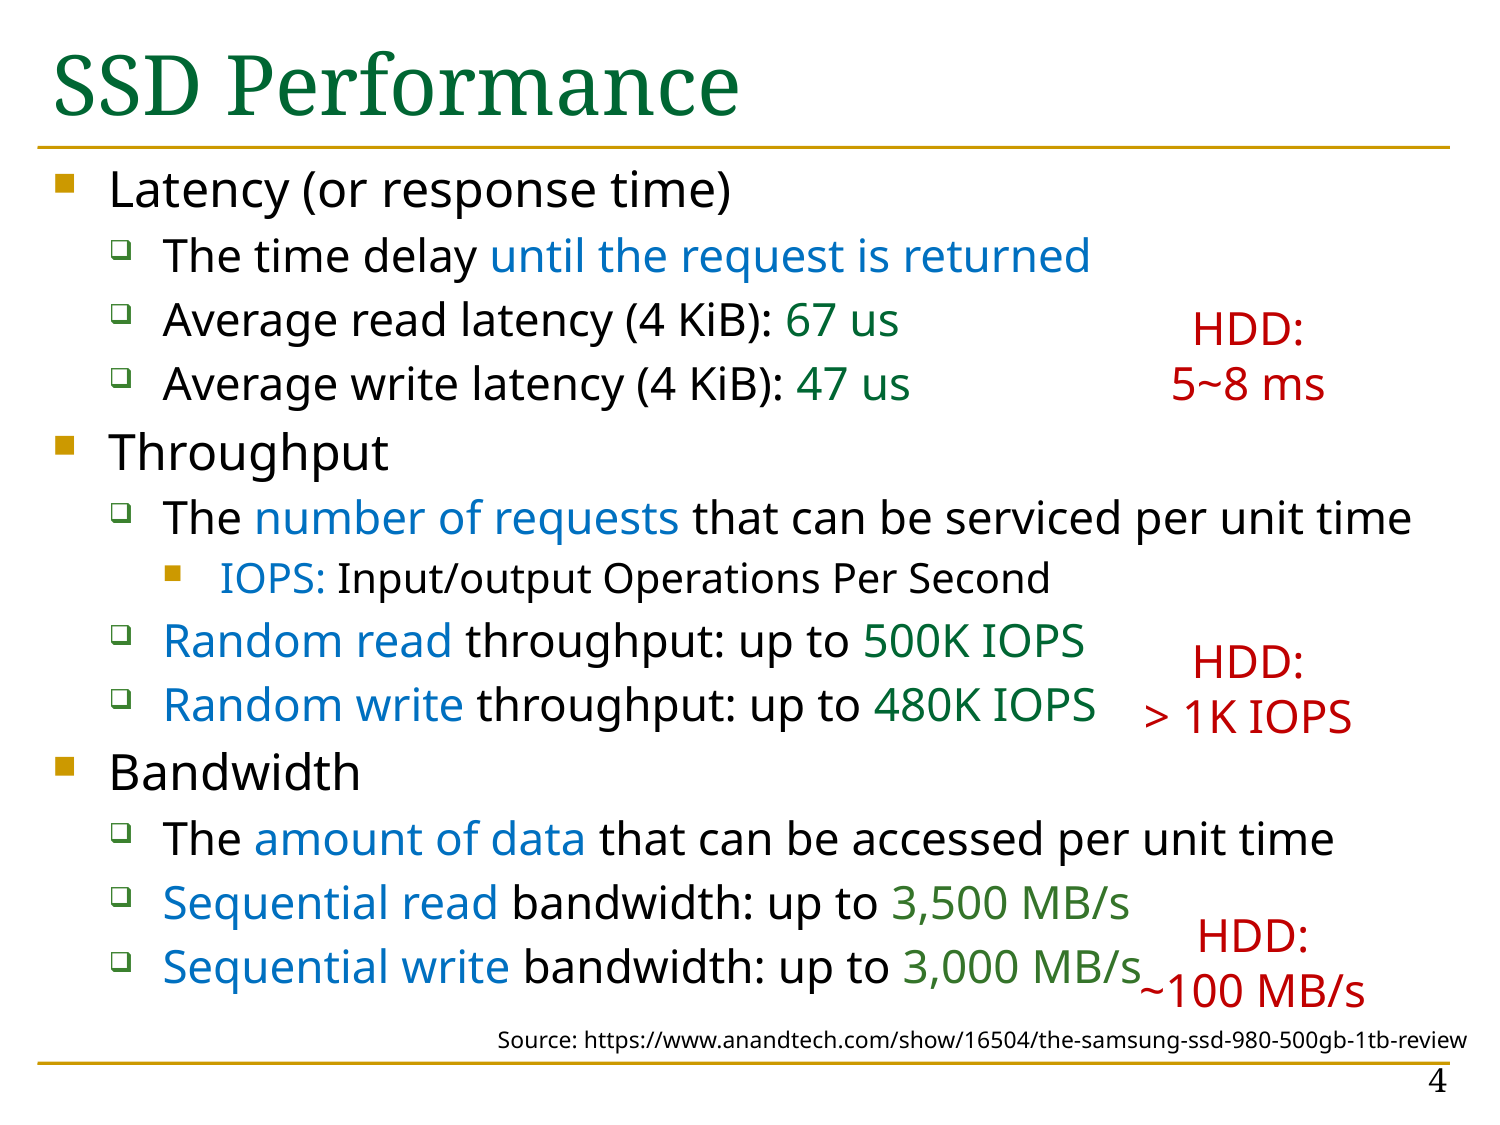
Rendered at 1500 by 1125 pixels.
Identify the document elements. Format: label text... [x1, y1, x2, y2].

text_box HDD: 5~8 ms [1155, 291, 1341, 417]
title SSD Performance [37, 24, 1450, 200]
text_box HDD: > 1K IOPS [1129, 625, 1368, 751]
slide_number 4 [1111, 1061, 1462, 1112]
list Latency (or response time) The time delay until the request is returned Average read latency (4 KiB): 67 us Average write latency (4 KiB): 47 us Throughput The number of requests that can be serviced per unit time IOPS: Input/output Operations Per Second Random read throughput: up to 500K IOPS Random write throughput: up to 480K IOPS Bandwidth The amount of data that can be accessed per unit time Sequential read bandwidth: up to 3,500 MB/s Sequential write bandwidth: up to 3,000 MB/s [37, 200, 1450, 1063]
text_box HDD: ~100 MB/s [1124, 899, 1382, 1018]
text_box Source: https://www.anandtech.com/show/16504/the-samsung-ssd-980-500gb-1tb-review [482, 1018, 1484, 1061]
